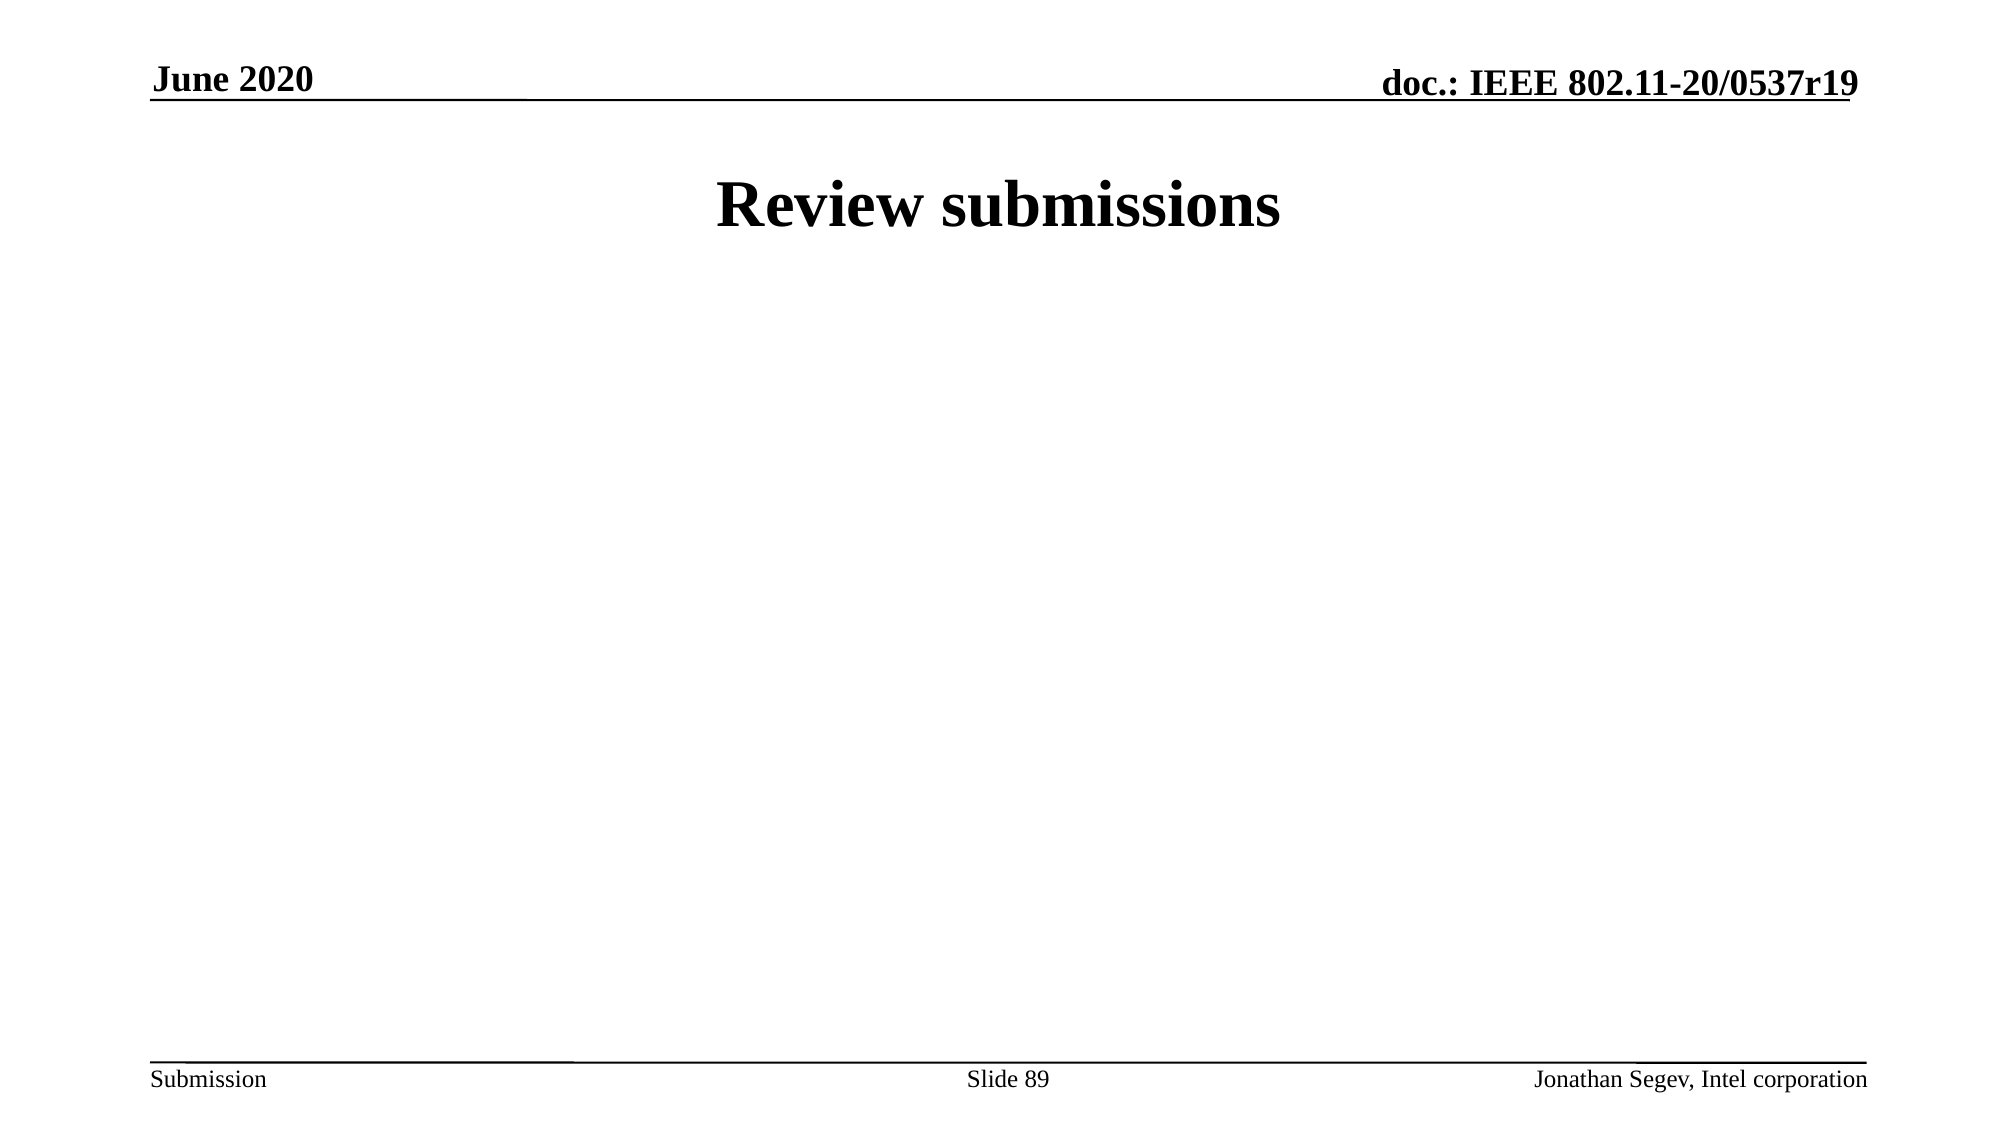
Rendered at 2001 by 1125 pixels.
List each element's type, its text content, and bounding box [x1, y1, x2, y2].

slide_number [152, 54, 563, 100]
title Review submissions [149, 112, 1850, 288]
footer Jonathan Segev, Intel corporation [1171, 1061, 1869, 1093]
slide_number Slide 89 [950, 1061, 1067, 1123]
